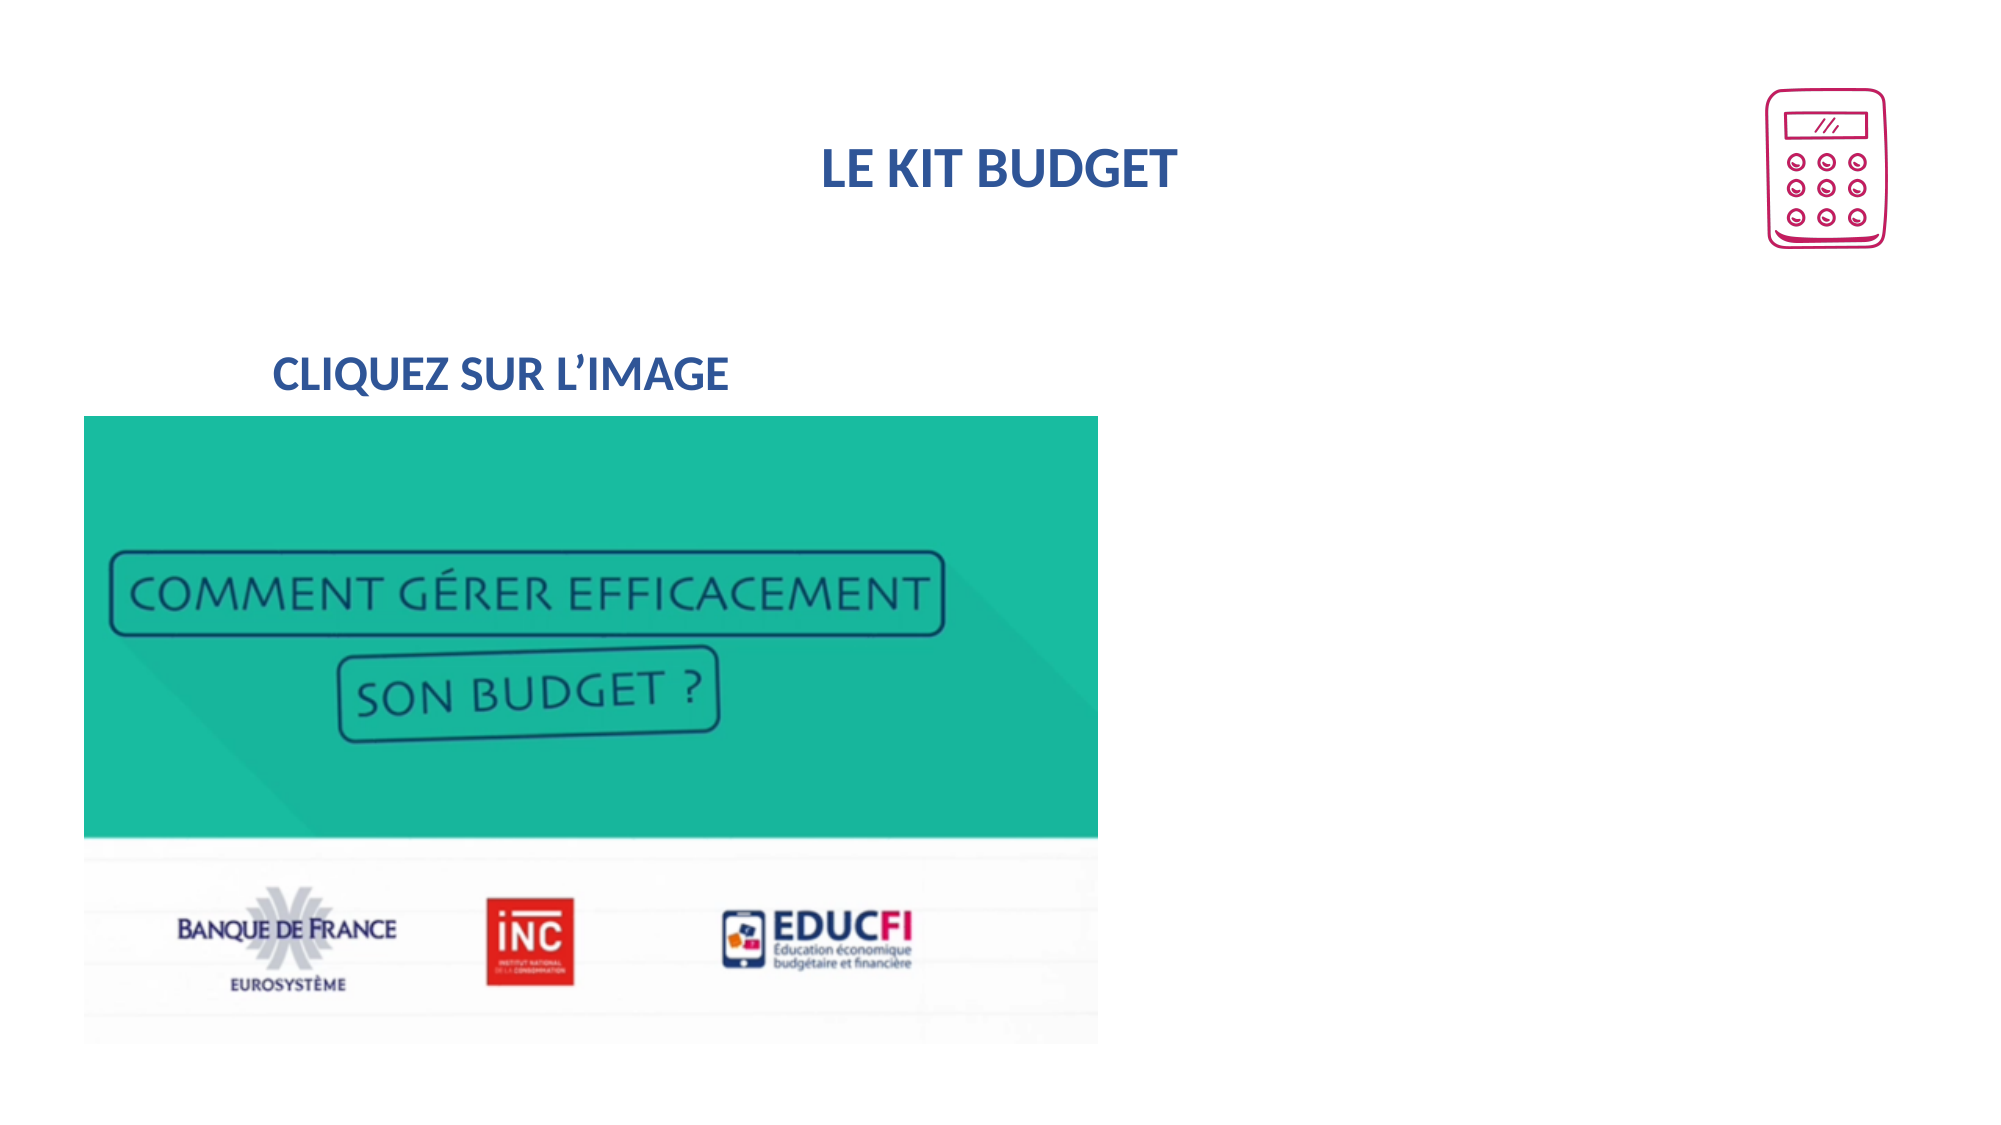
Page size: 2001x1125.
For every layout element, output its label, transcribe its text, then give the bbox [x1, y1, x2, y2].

text_box LE KIT BUDGET [137, 59, 1863, 278]
title CLIQUEZ SUR L’IMAGE [0, 328, 1364, 530]
picture [1765, 88, 1888, 249]
picture [84, 416, 1098, 1044]
